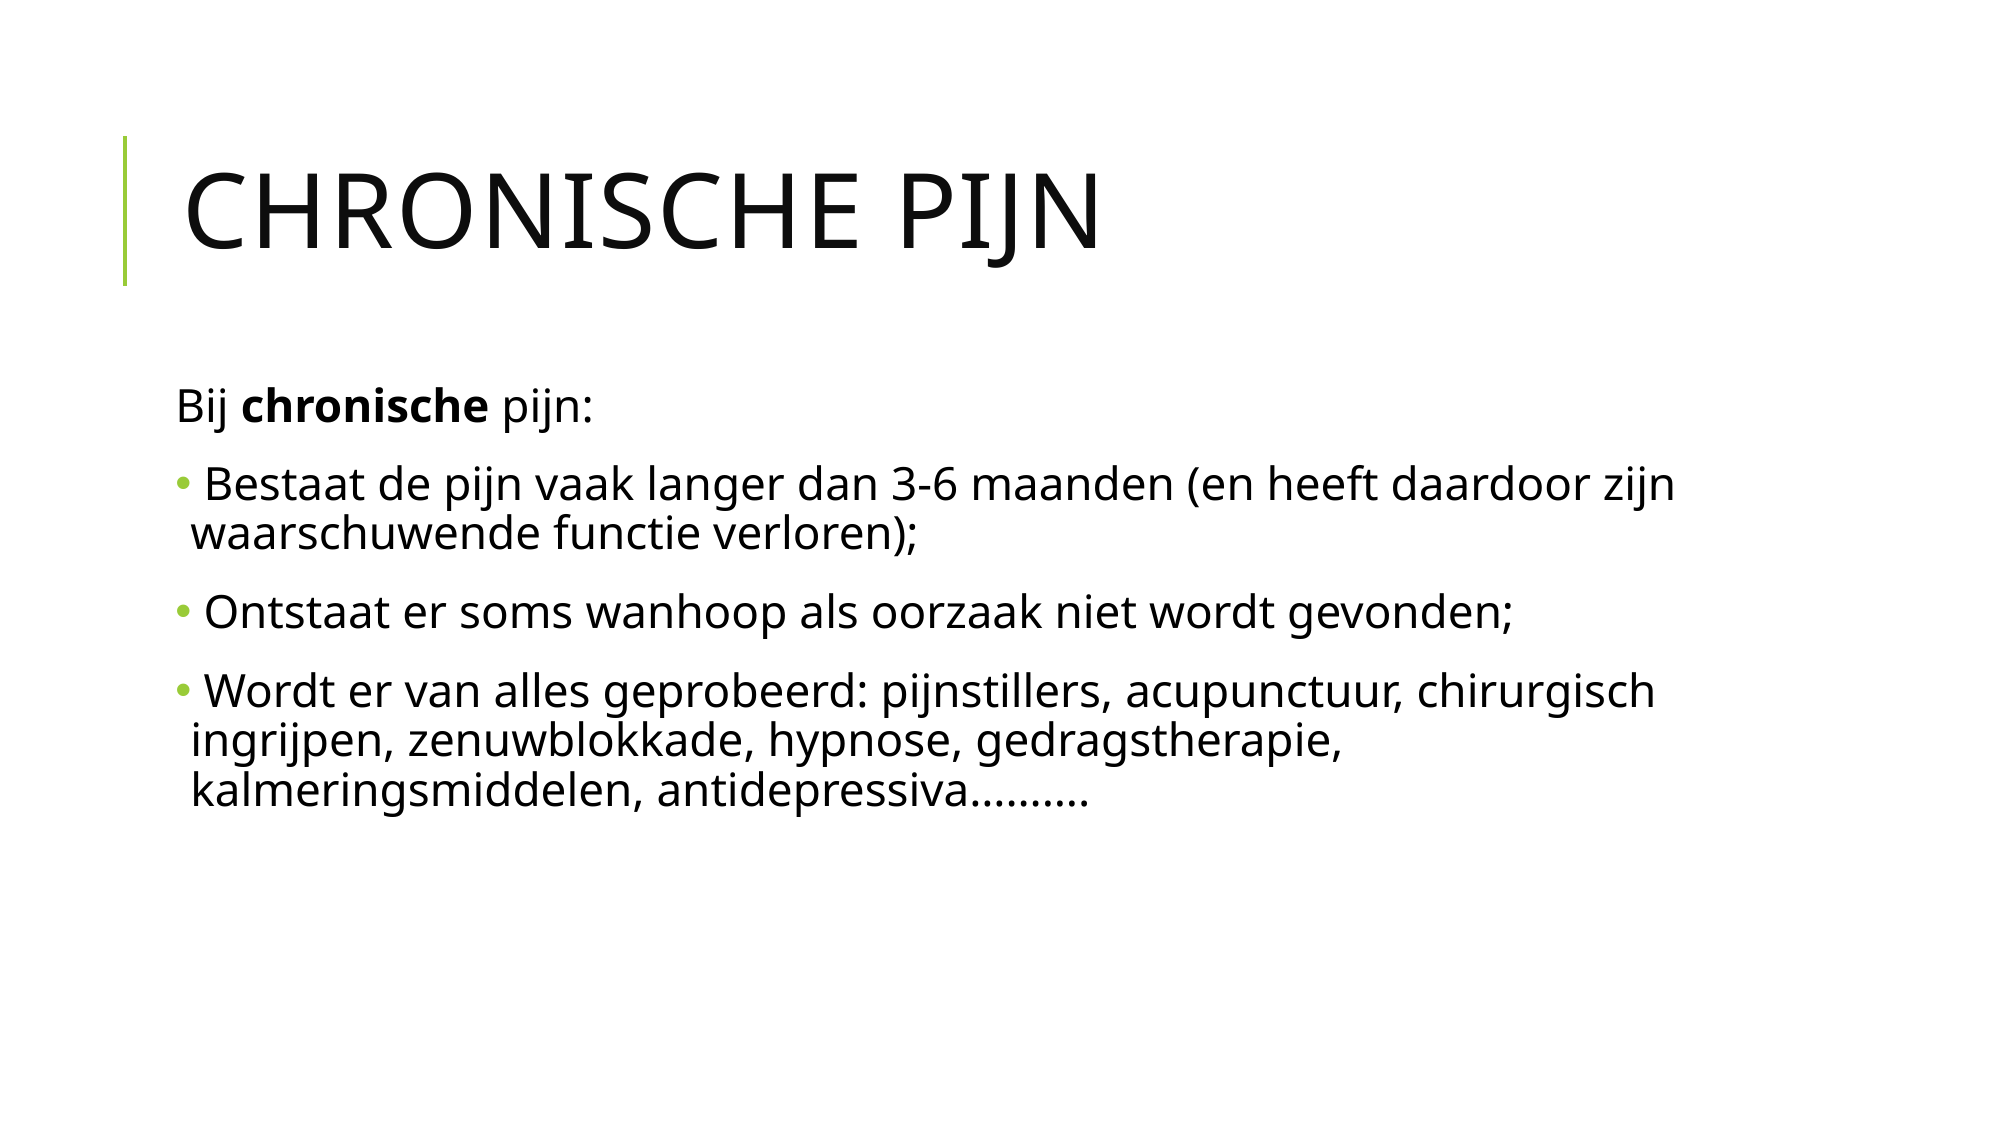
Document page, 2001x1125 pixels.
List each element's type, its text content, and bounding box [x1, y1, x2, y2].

list Bij chronische pijn: Bestaat de pijn vaak langer dan 3-6 maanden (en heeft daardoor zijn waarschuwende functie verloren); Ontstaat er soms wanhoop als oorzaak niet wordt gevonden; Wordt er van alles geprobeerd: pijnstillers, acupunctuur, chirurgisch ingrijpen, zenuwblokkade, hypnose, gedragstherapie, kalmeringsmiddelen, antidepressiva………. [168, 375, 1763, 1035]
title Chronische pijn [168, 96, 1763, 342]
